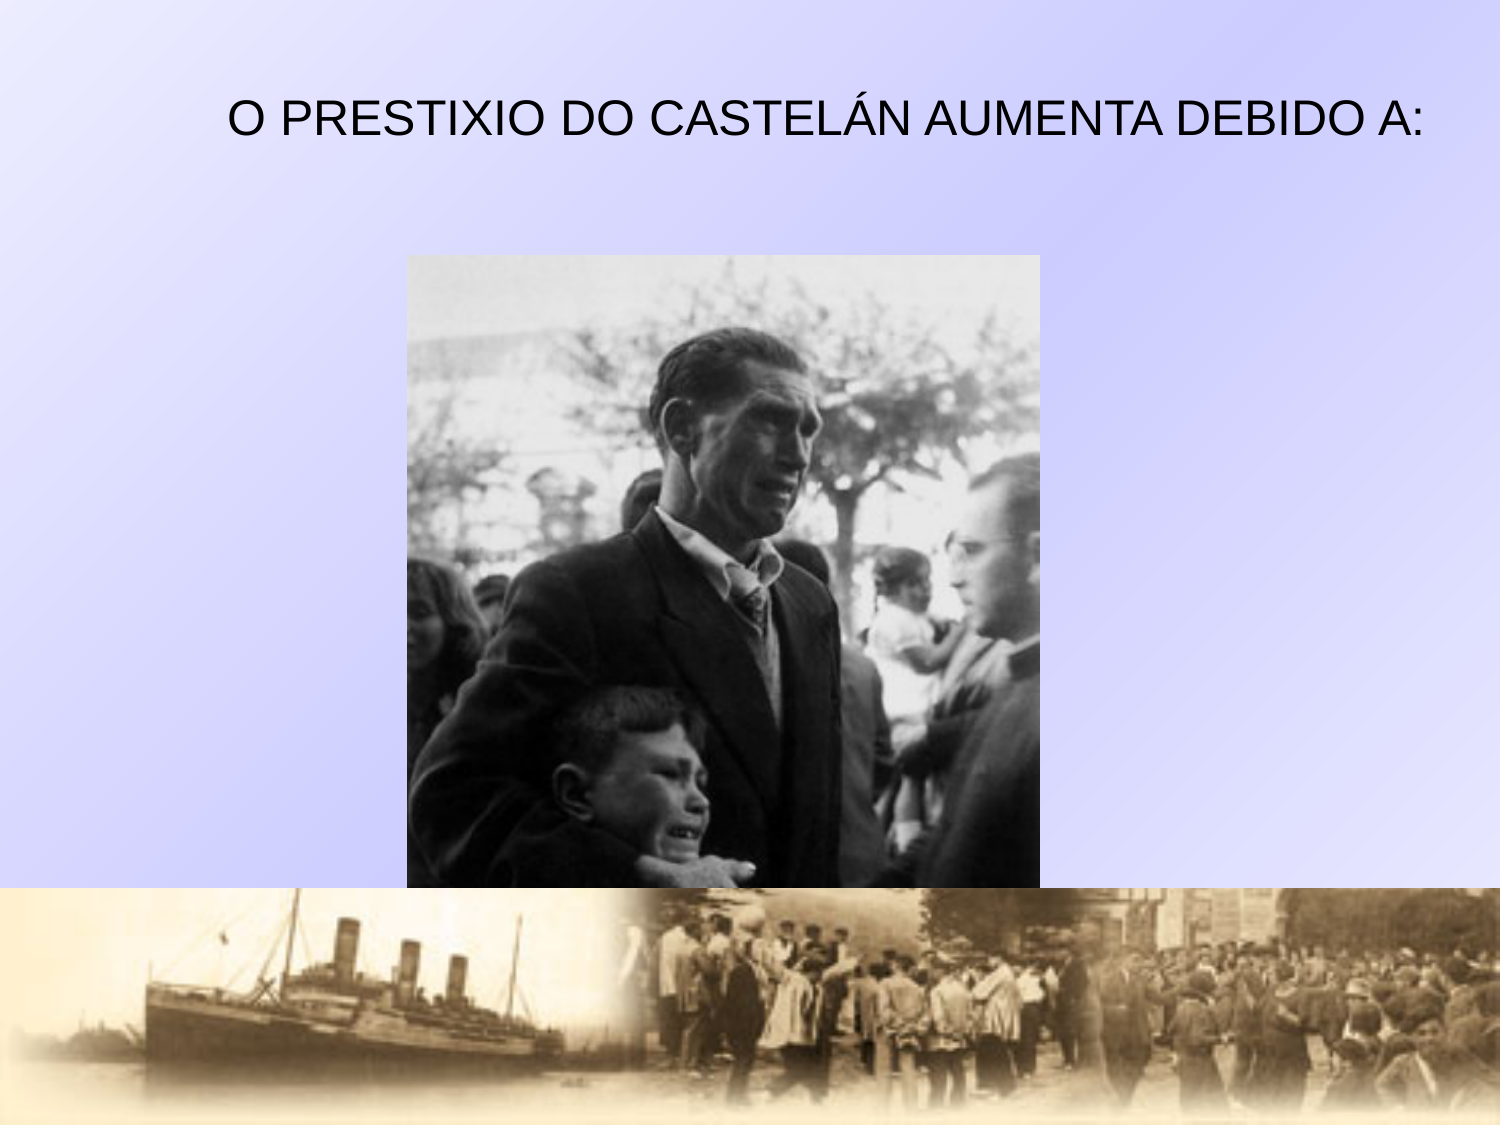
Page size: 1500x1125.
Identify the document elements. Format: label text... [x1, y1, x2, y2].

text_box O PRESTIXIO DO CASTELÁN AUMENTA DEBIDO A: [212, 78, 1441, 153]
picture [0, 255, 1500, 1125]
